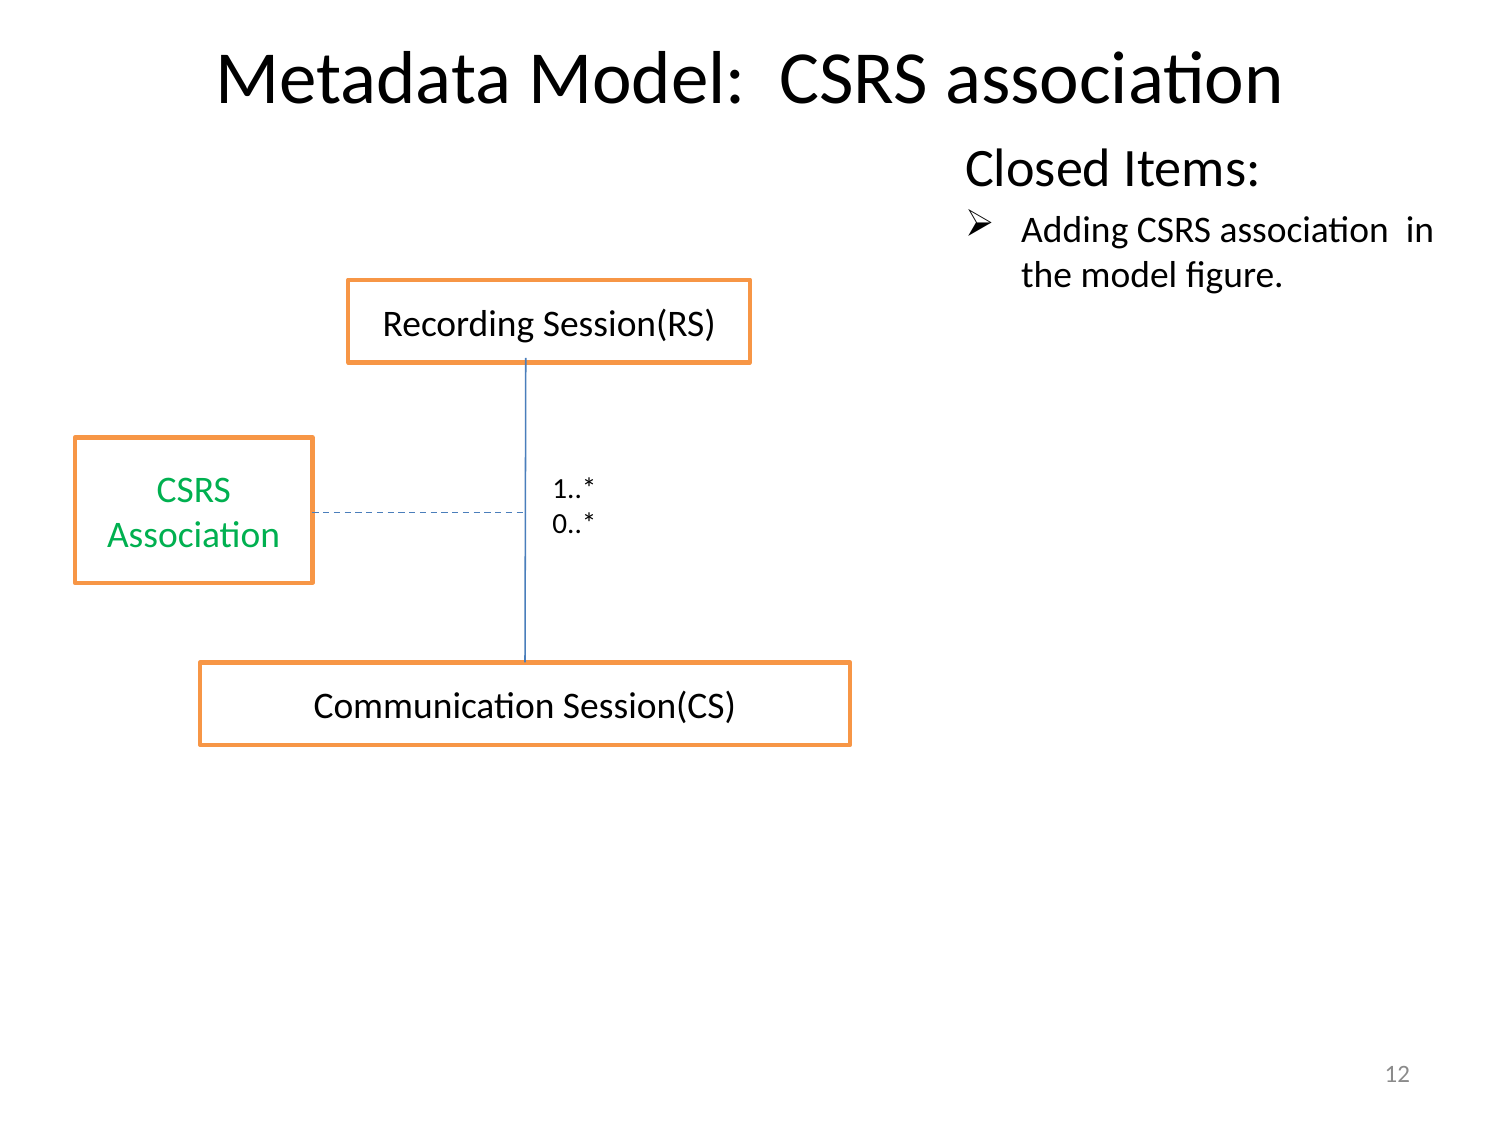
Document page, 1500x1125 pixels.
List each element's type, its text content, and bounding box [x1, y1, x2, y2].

text_box Recording Session(RS) [346, 278, 752, 365]
list Closed Items: Adding CSRS association in the model figure. [949, 124, 1472, 938]
text_box 1..* 0..* [535, 473, 622, 536]
title Metadata Model: CSRS association [74, 9, 1426, 138]
text_box Communication Session(CS) [198, 660, 852, 747]
text_box CSRS Association [73, 435, 315, 585]
slide_number 12 [1074, 1042, 1425, 1103]
